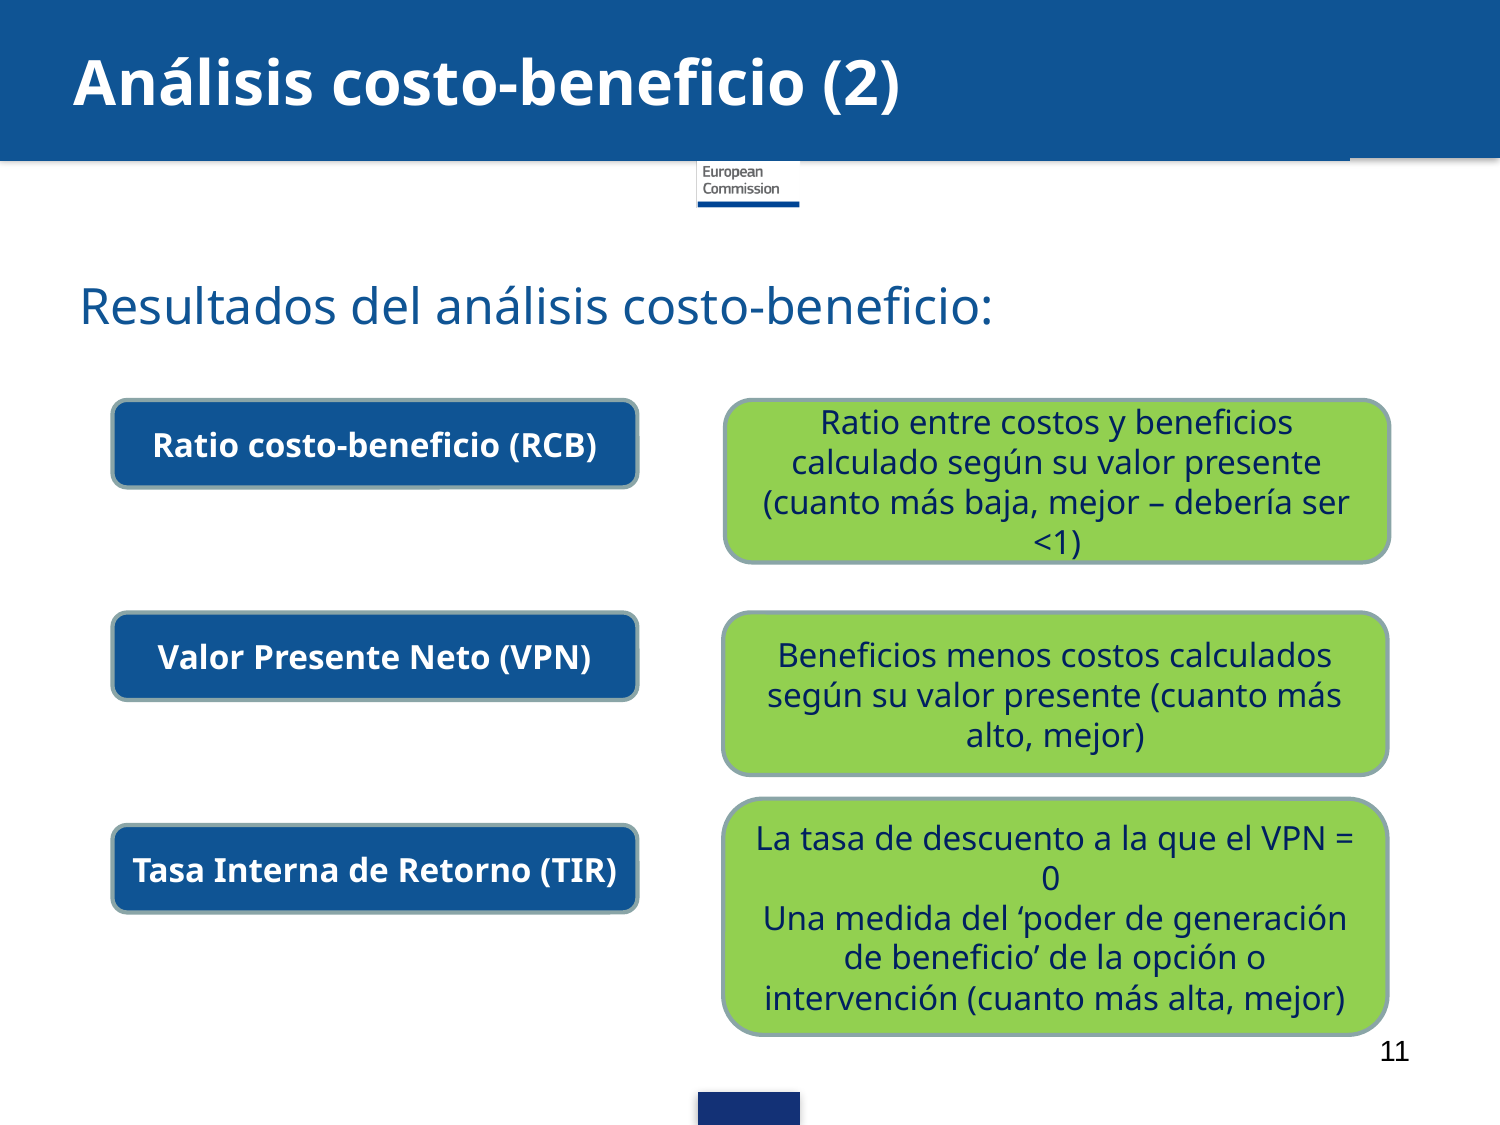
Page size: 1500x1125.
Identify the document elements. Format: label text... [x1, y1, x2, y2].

title Análisis costo-beneficio (2) [0, 0, 1350, 161]
text_box Ratio entre costos y beneficios calculado según su valor presente (cuanto más baja, mejor – debería ser <1) [722, 397, 1392, 565]
text_box Tasa Interna de Retorno (TIR) [110, 822, 640, 915]
slide_number 11 [1074, 1024, 1426, 1103]
text_box La tasa de descuento a la que el VPN = 0 Una medida del ‘poder de generación de beneficio’ de la opción o intervención (cuanto más alta, mejor) [721, 796, 1390, 1037]
picture [649, 161, 885, 208]
text_box Ratio costo-beneficio (RCB) [110, 397, 640, 490]
list Resultados del análisis costo-beneficio: [64, 267, 1415, 847]
text_box Valor Presente Neto (VPN) [110, 610, 640, 703]
text_box Beneficios menos costos calculados según su valor presente (cuanto más alto, mejor) [721, 610, 1390, 778]
